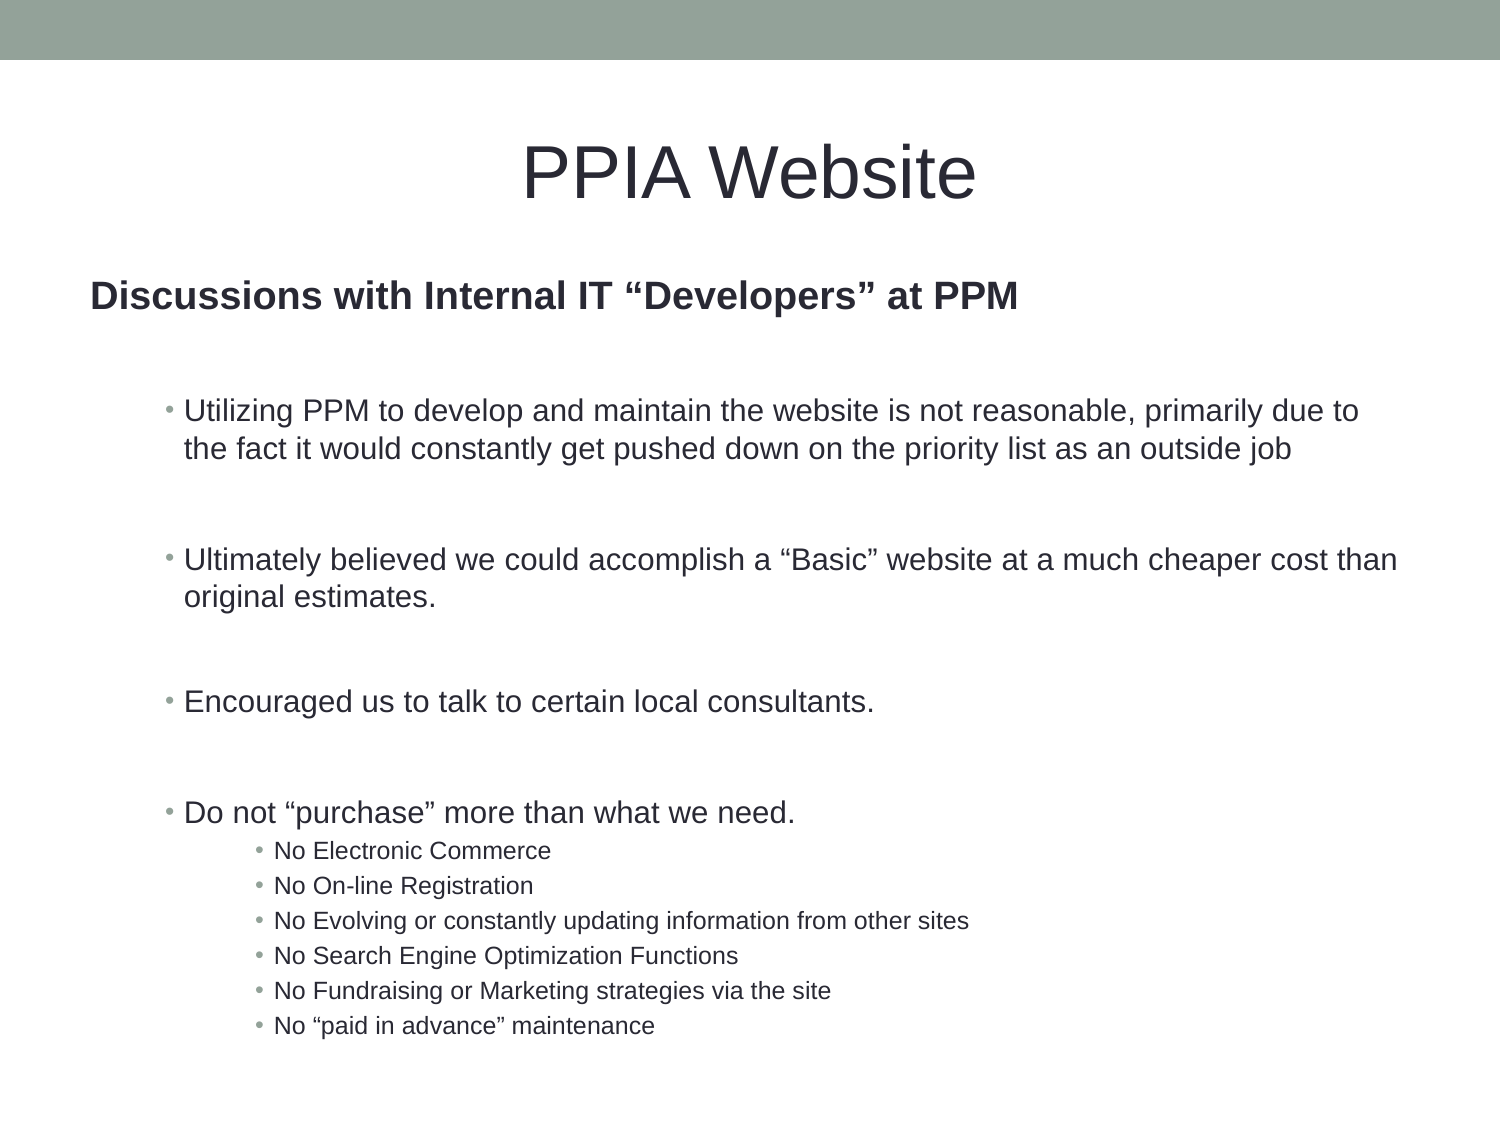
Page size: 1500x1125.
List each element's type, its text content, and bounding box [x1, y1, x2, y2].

list Discussions with Internal IT “Developers” at PPM Utilizing PPM to develop and maintain the website is not reasonable, primarily due to the fact it would constantly get pushed down on the priority list as an outside job Ultimately believed we could accomplish a “Basic” website at a much cheaper cost than original estimates. Encouraged us to talk to certain local consultants. Do not “purchase” more than what we need. No Electronic Commerce No On-line Registration No Evolving or constantly updating information from other sites No Search Engine Optimization Functions No Fundraising or Marketing strategies via the site No “paid in advance” maintenance [75, 262, 1425, 1063]
title PPIA Website [75, 87, 1425, 250]
